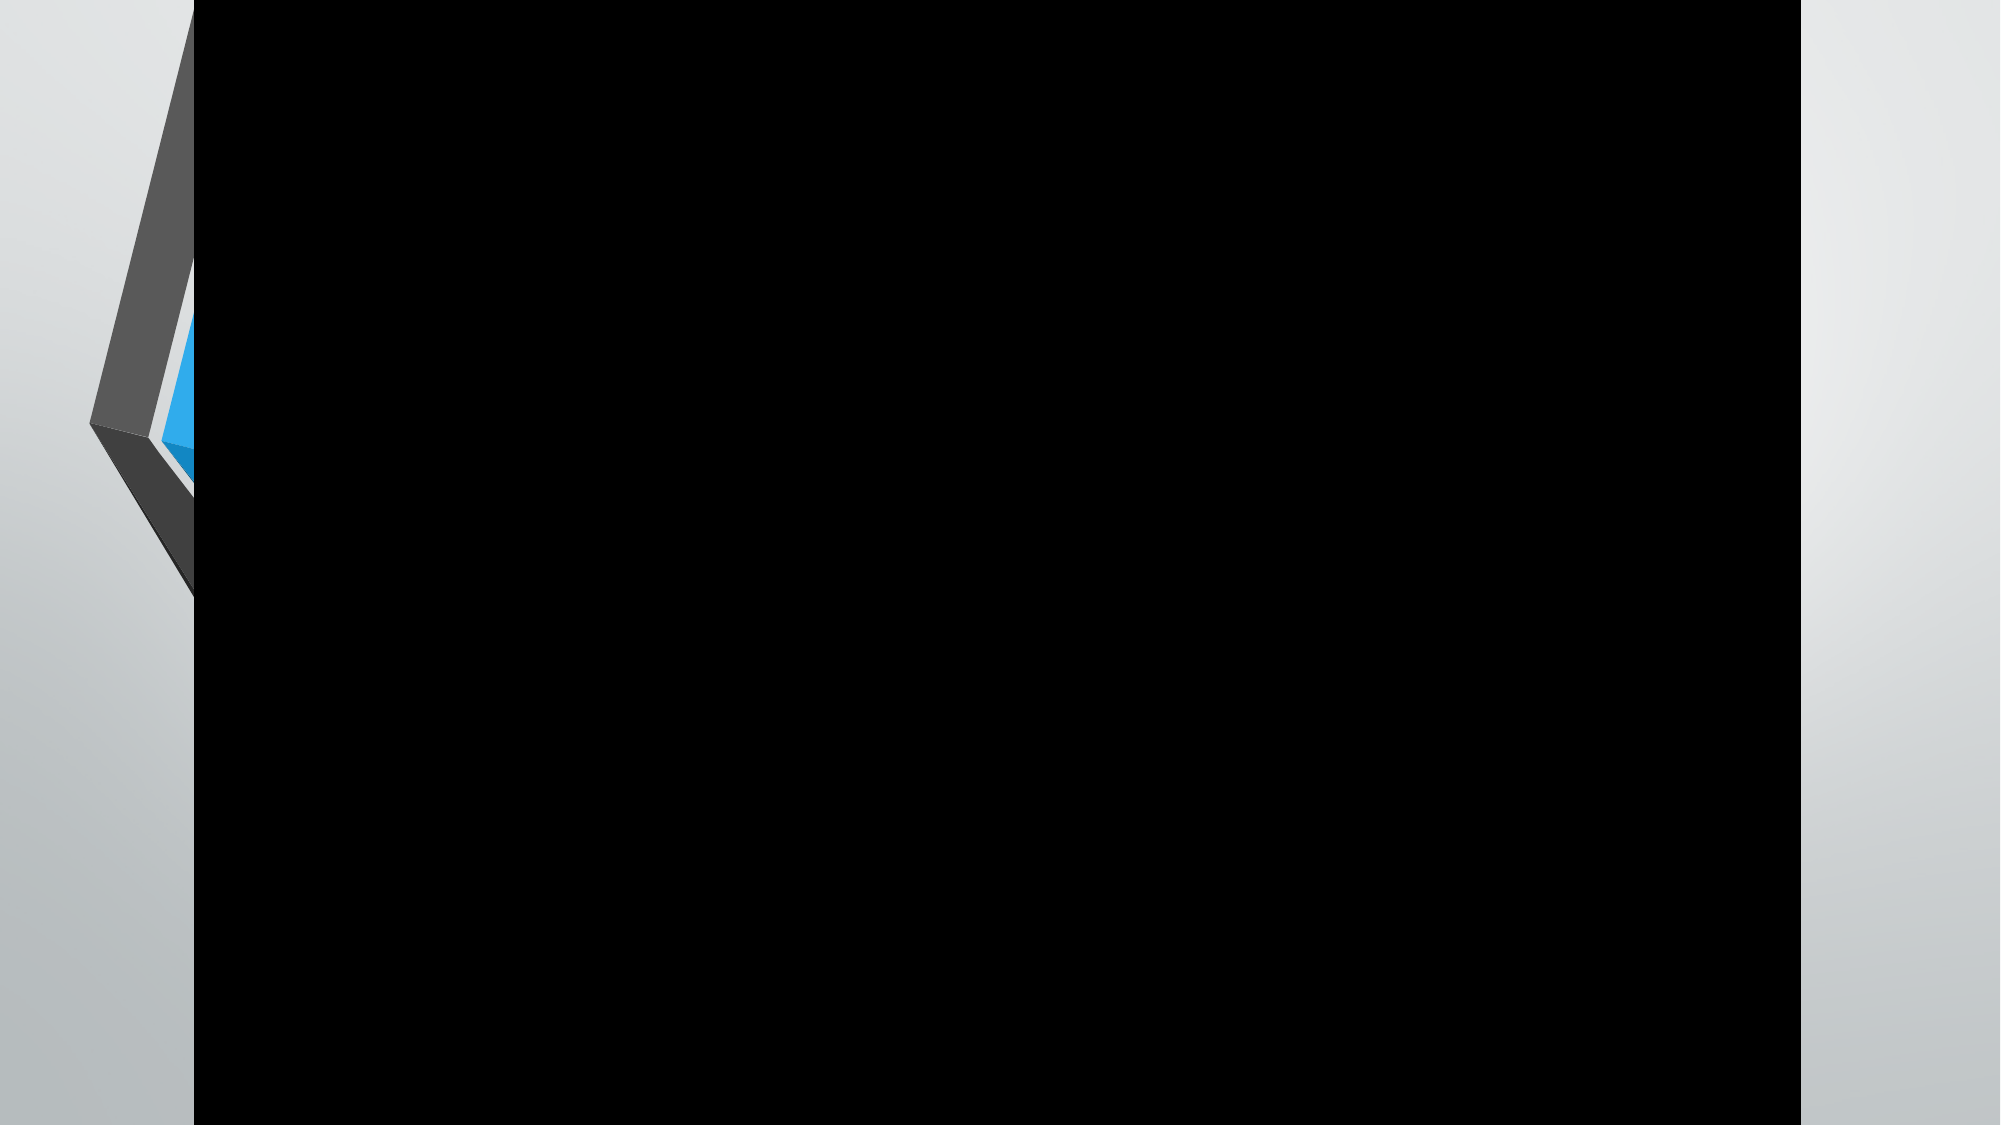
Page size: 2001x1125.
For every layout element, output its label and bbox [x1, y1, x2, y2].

text_box [193, 0, 1802, 1125]
